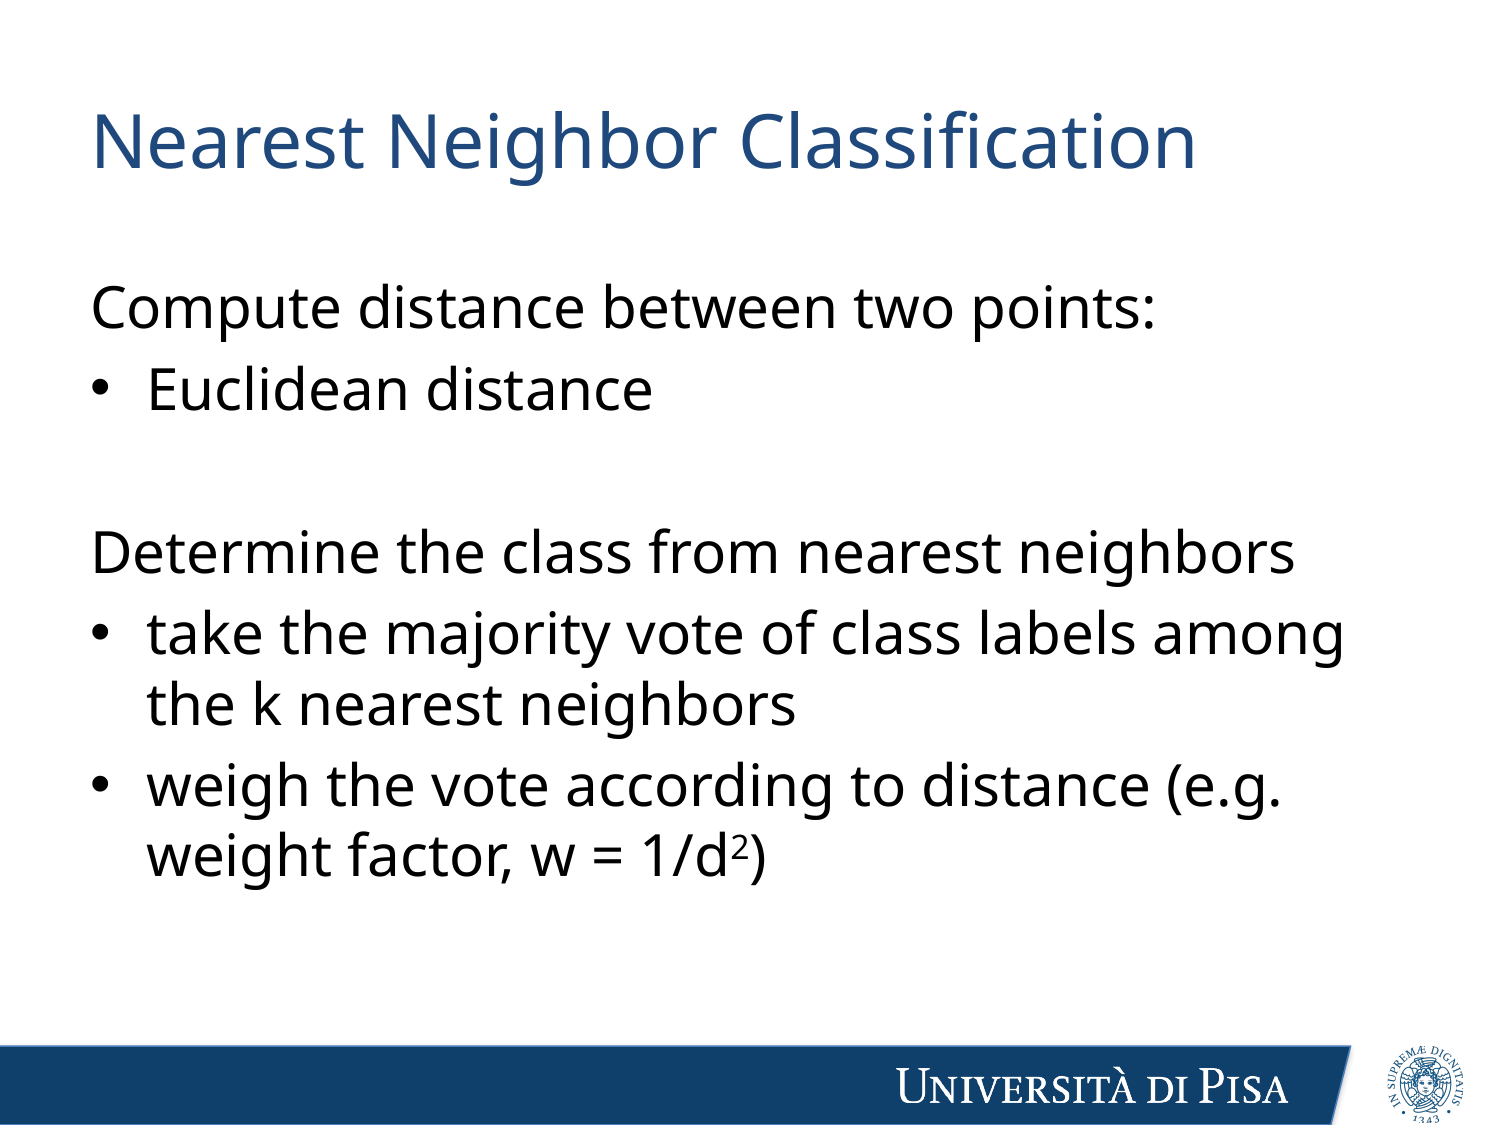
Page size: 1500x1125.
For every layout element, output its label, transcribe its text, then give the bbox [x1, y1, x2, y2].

title Nearest Neighbor Classification [75, 45, 1425, 233]
